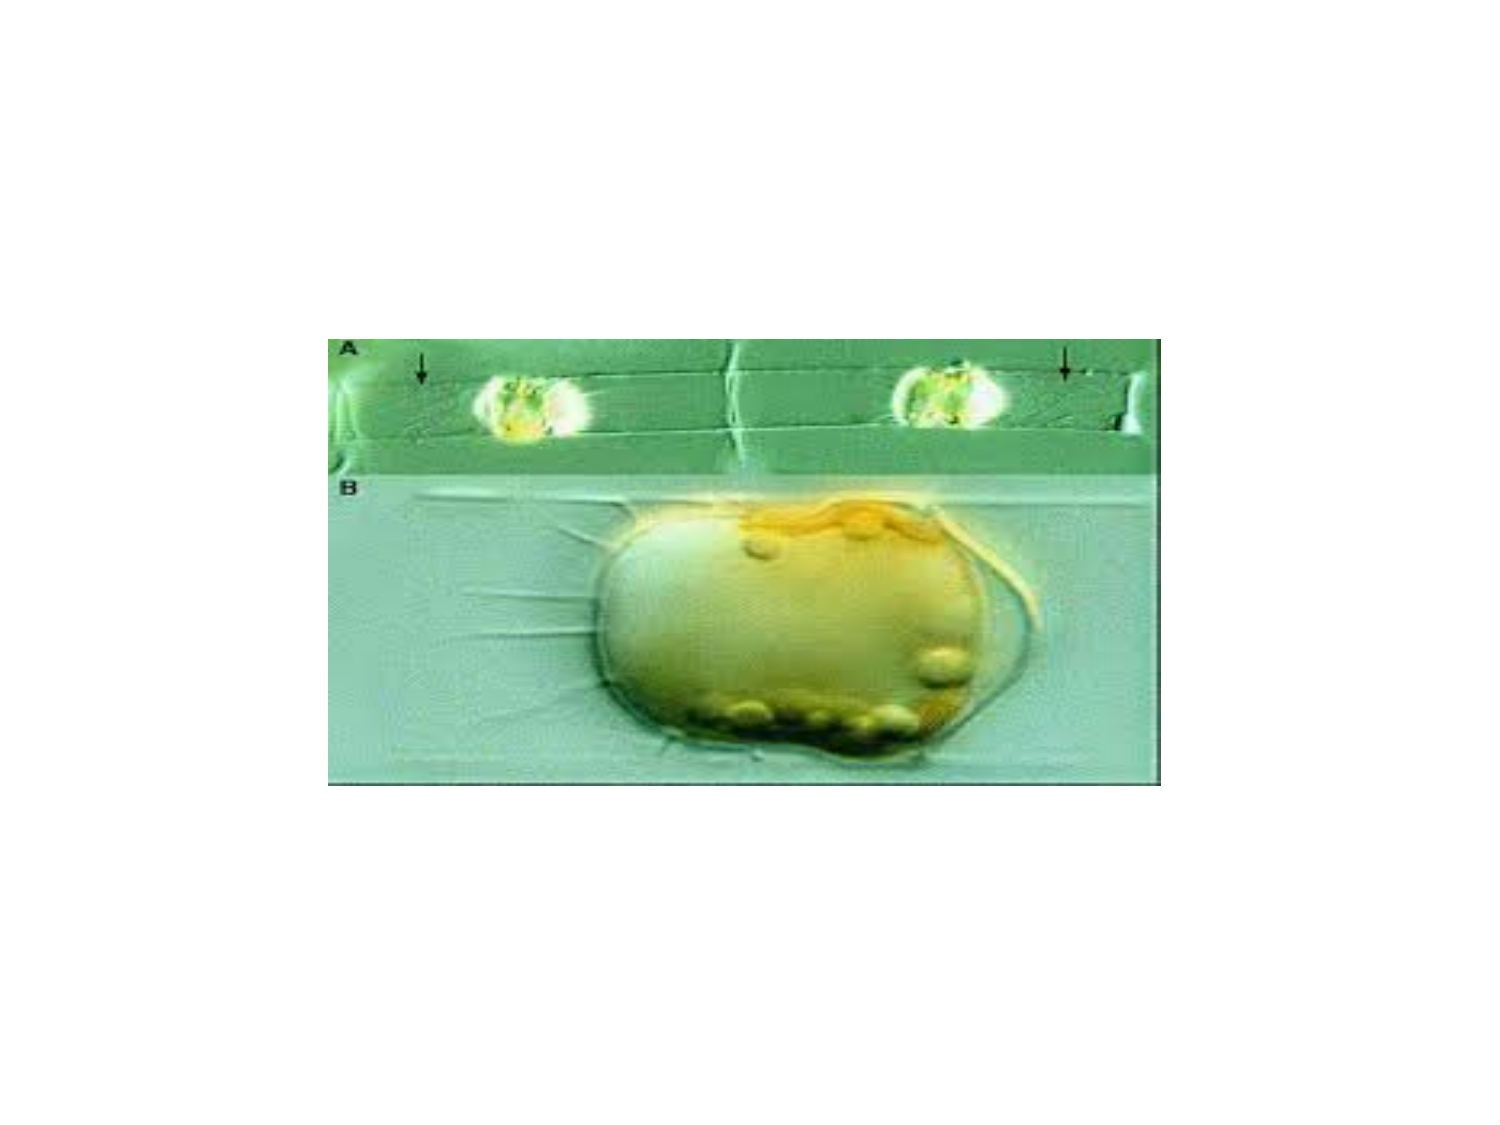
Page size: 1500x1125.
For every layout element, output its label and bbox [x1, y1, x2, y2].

list [327, 339, 1161, 786]
